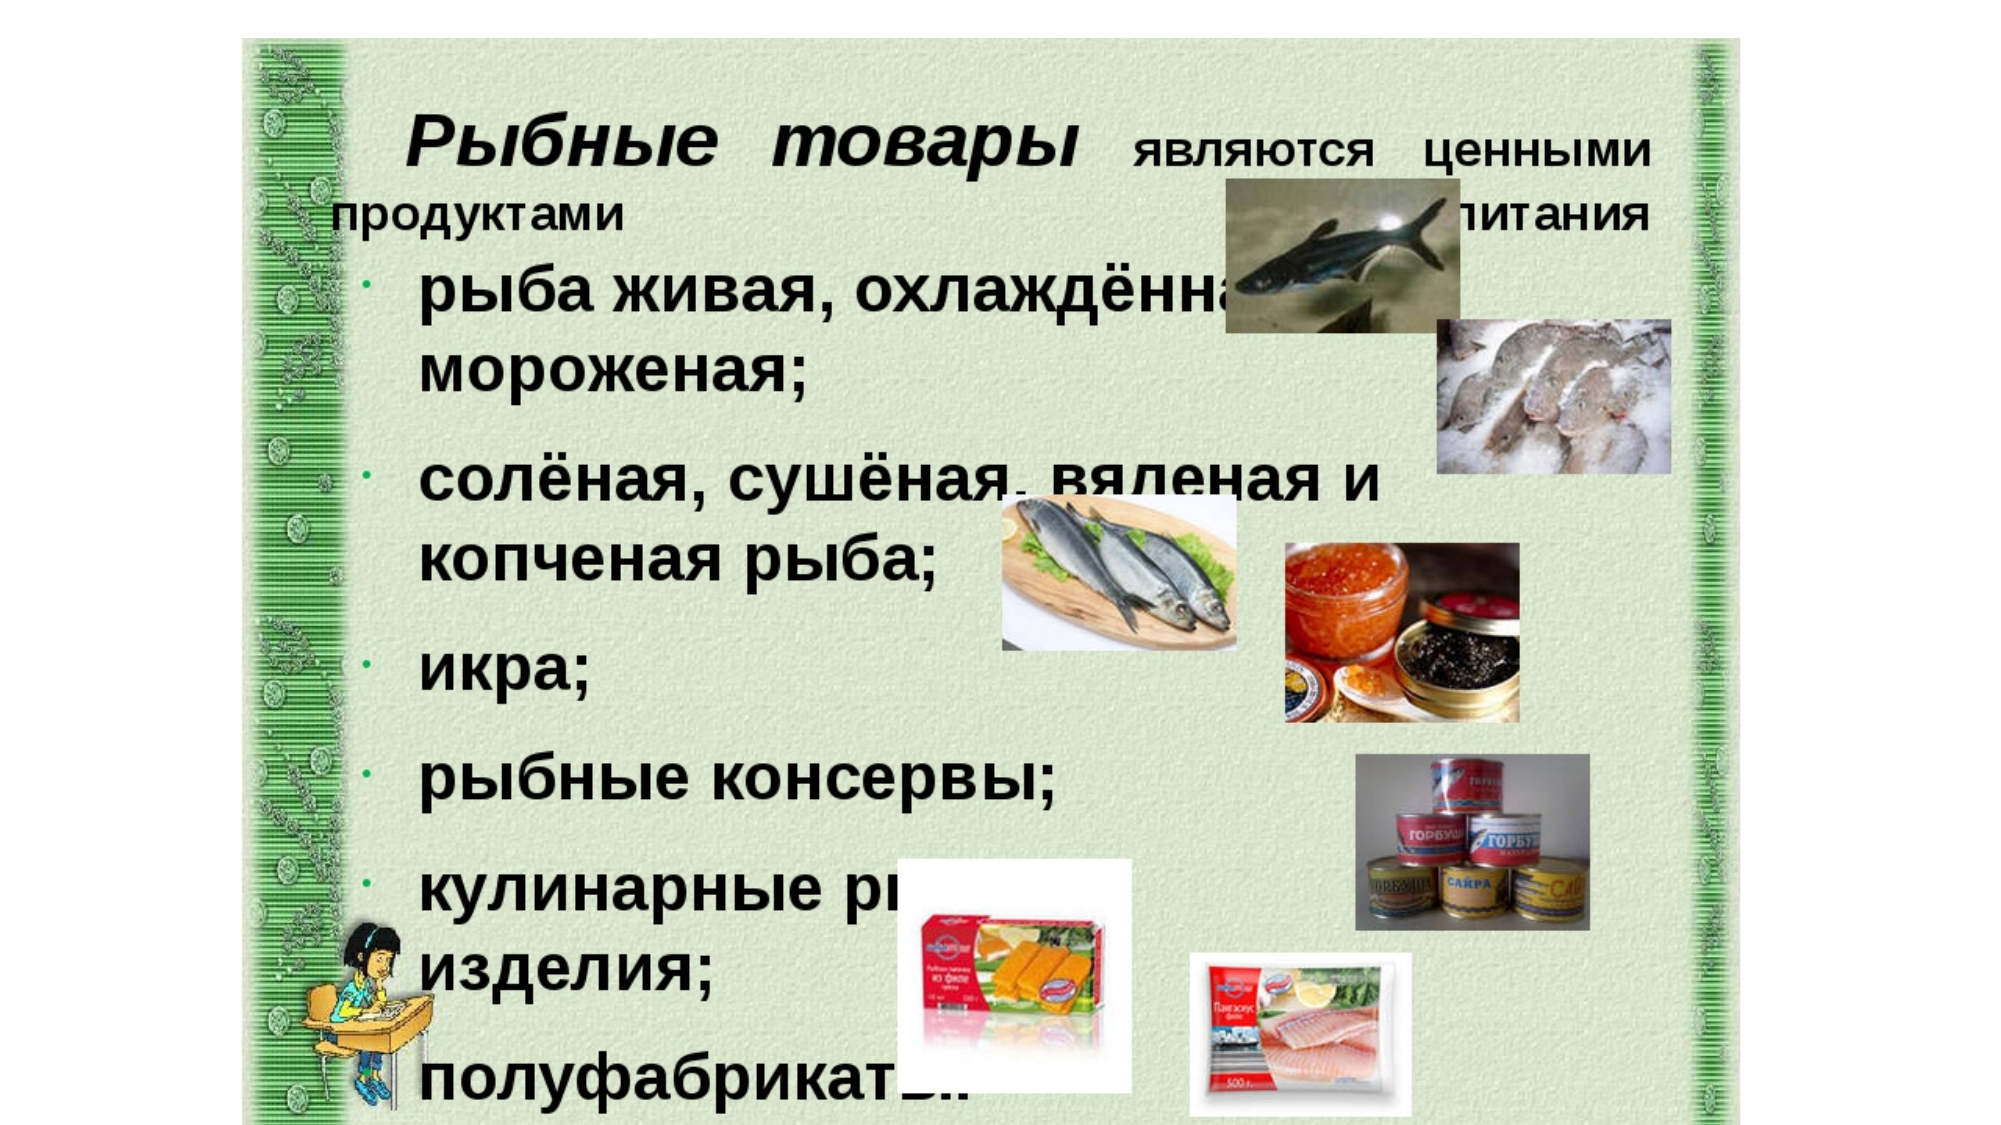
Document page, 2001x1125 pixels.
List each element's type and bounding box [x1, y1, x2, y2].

picture [241, 38, 1742, 1125]
